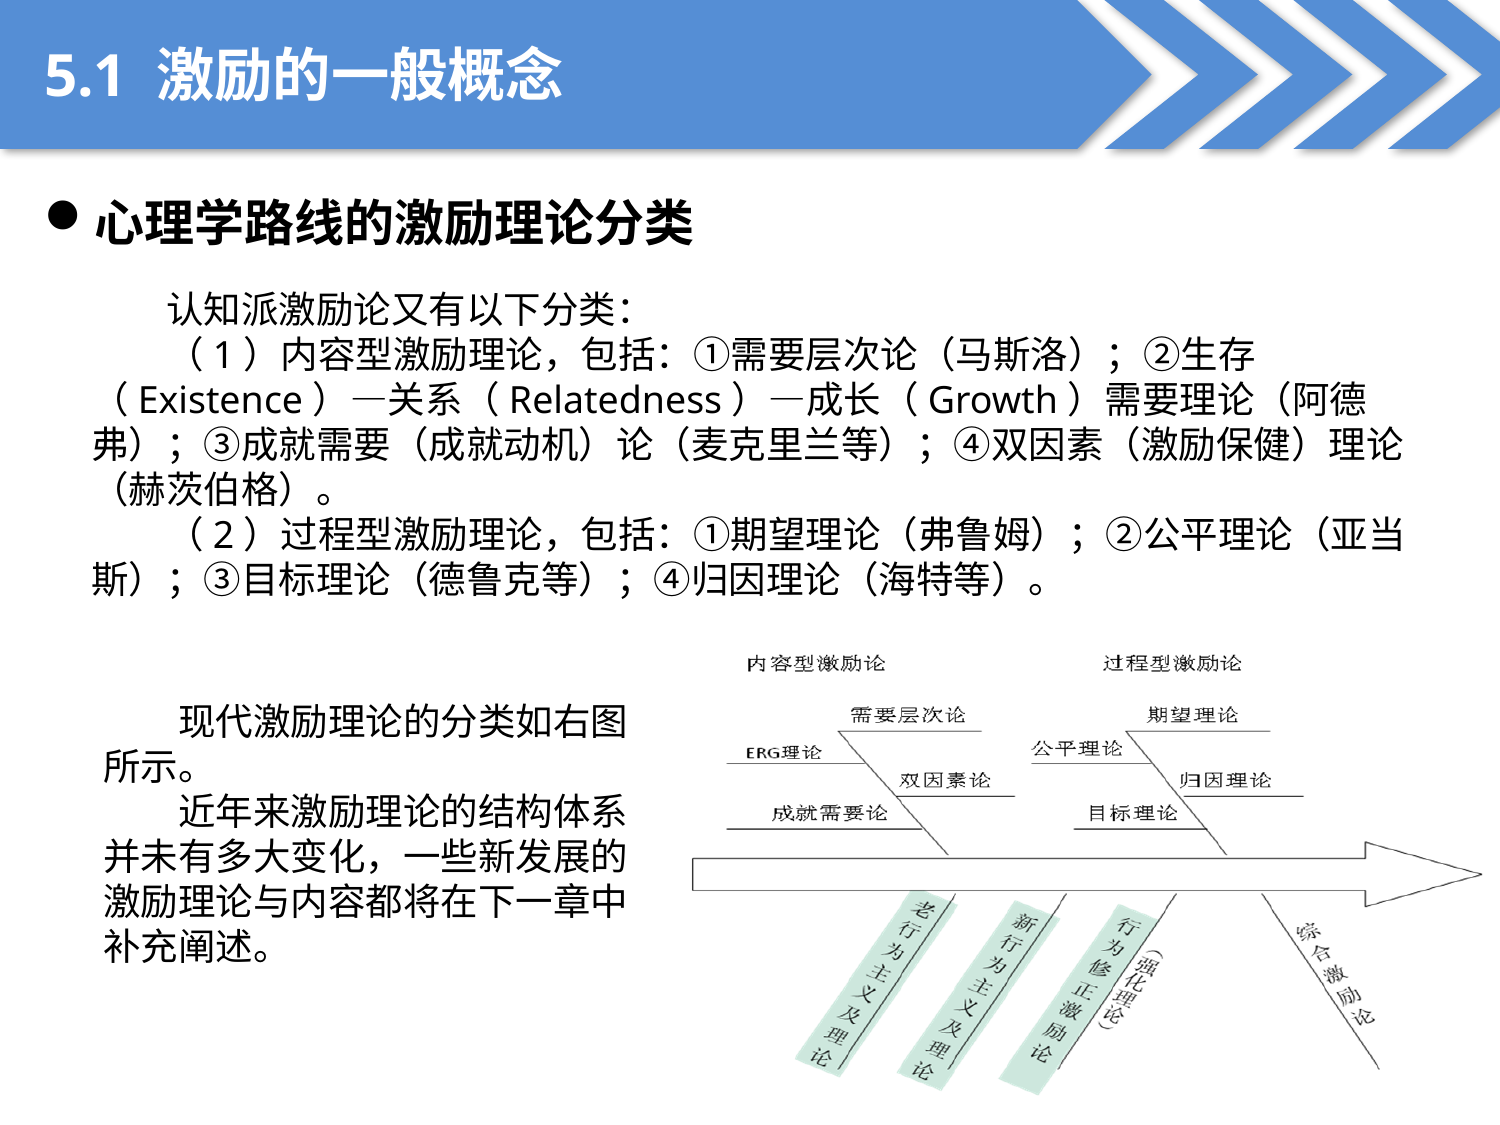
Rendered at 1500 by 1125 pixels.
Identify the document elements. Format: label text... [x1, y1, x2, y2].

text_box 认知派激励论又有以下分类： （1）内容型激励理论，包括：①需要层次论（马斯洛）；②生存（Existence）—关系（Relatedness）—成长（Growth）需要理论（阿德弗）；③成就需要（成就动机）论（麦克里兰等）；④双因素（激励保健）理论（赫茨伯格）。 （2）过程型激励理论，包括：①期望理论（弗鲁姆）；②公平理论（亚当斯）；③目标理论（德鲁克等）；④归因理论（海特等）。 [76, 278, 1424, 654]
text_box 心理学路线的激励理论分类 [29, 184, 1010, 260]
picture [690, 644, 1483, 1096]
text_box 现代激励理论的分类如右图所示。 近年来激励理论的结构体系并未有多大变化，一些新发展的激励理论与内容都将在下一章中补充阐述。 [88, 645, 680, 975]
text_box 5.1 激励的一般概念 [29, 30, 580, 116]
